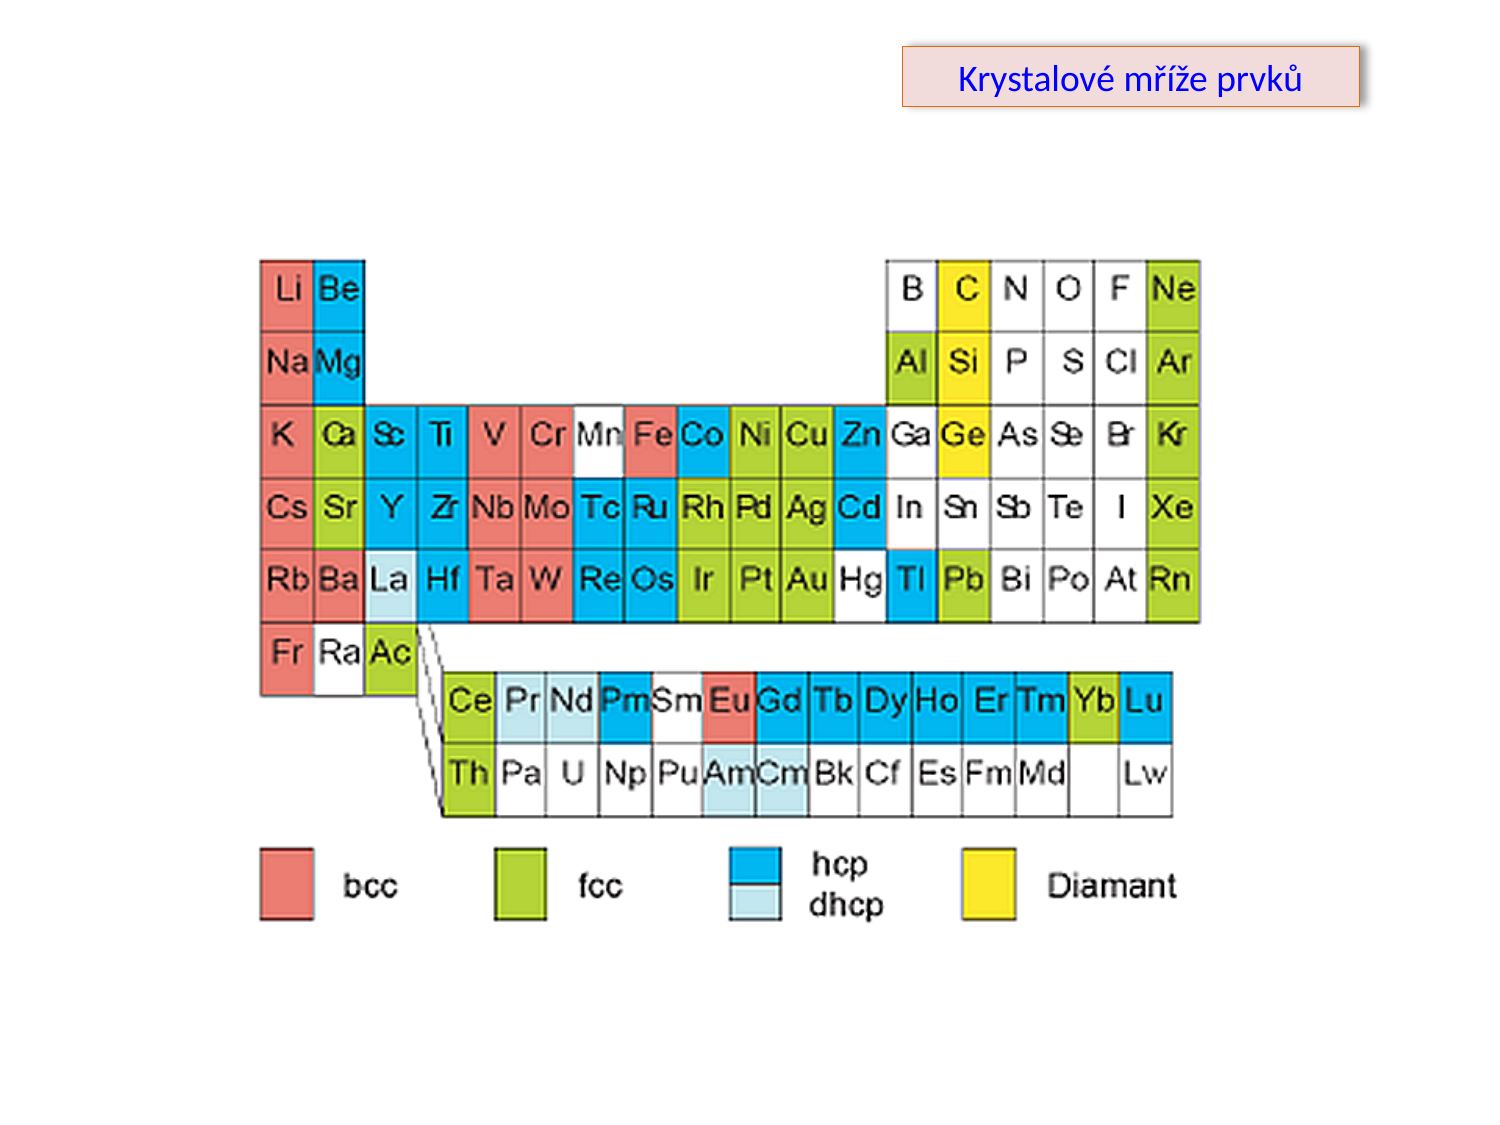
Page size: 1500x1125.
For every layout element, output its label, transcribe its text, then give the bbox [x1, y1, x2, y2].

picture [163, 226, 1263, 962]
text_box Krystalové mříže prvků [902, 46, 1360, 107]
